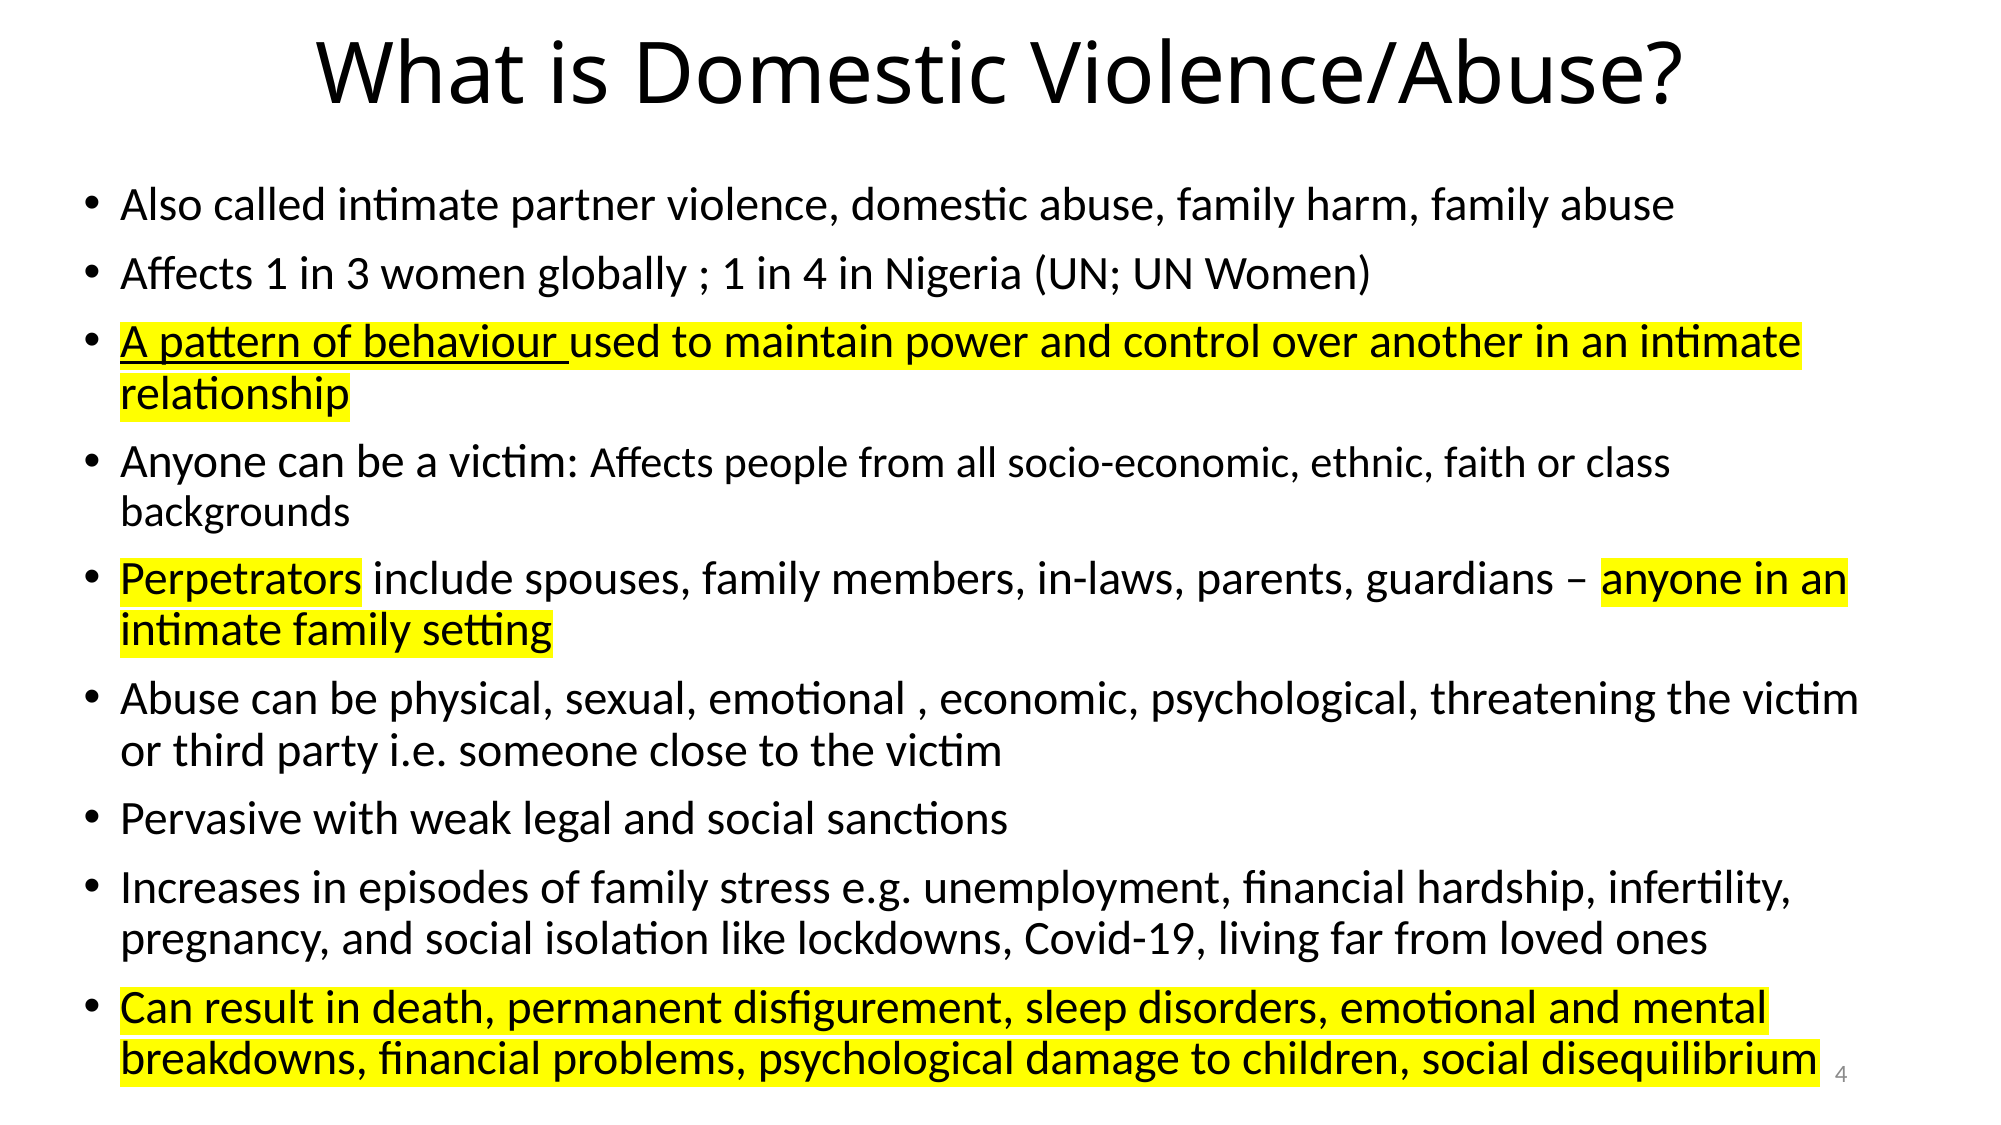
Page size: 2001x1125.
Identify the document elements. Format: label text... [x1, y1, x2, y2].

title What is Domestic Violence/Abuse? [137, 22, 1863, 172]
footer Elimma C Ezeani Domestic Violence [662, 1042, 1338, 1103]
slide_number 4 [1412, 1042, 1863, 1103]
list Also called intimate partner violence, domestic abuse, family harm, family abuse Affects 1 in 3 women globally ; 1 in 4 in Nigeria (UN; UN Women) A pattern of behaviour used to maintain power and control over another in an intimate relationship Anyone can be a victim: Affects people from all socio-economic, ethnic, faith or class backgrounds Perpetrators include spouses, family members, in-laws, parents, guardians – anyone in an intimate family setting Abuse can be physical, sexual, emotional , economic, psychological, threatening the victim or third party i.e. someone close to the victim Pervasive with weak legal and social sanctions Increases in episodes of family stress e.g. unemployment, financial hardship, infertility, pregnancy, and social isolation like lockdowns, Covid-19, living far from loved ones Can result in death, permanent disfigurement, sleep disorders, emotional and mental breakdowns, financial problems, psychological damage to children, social disequilibrium [68, 172, 1923, 1100]
